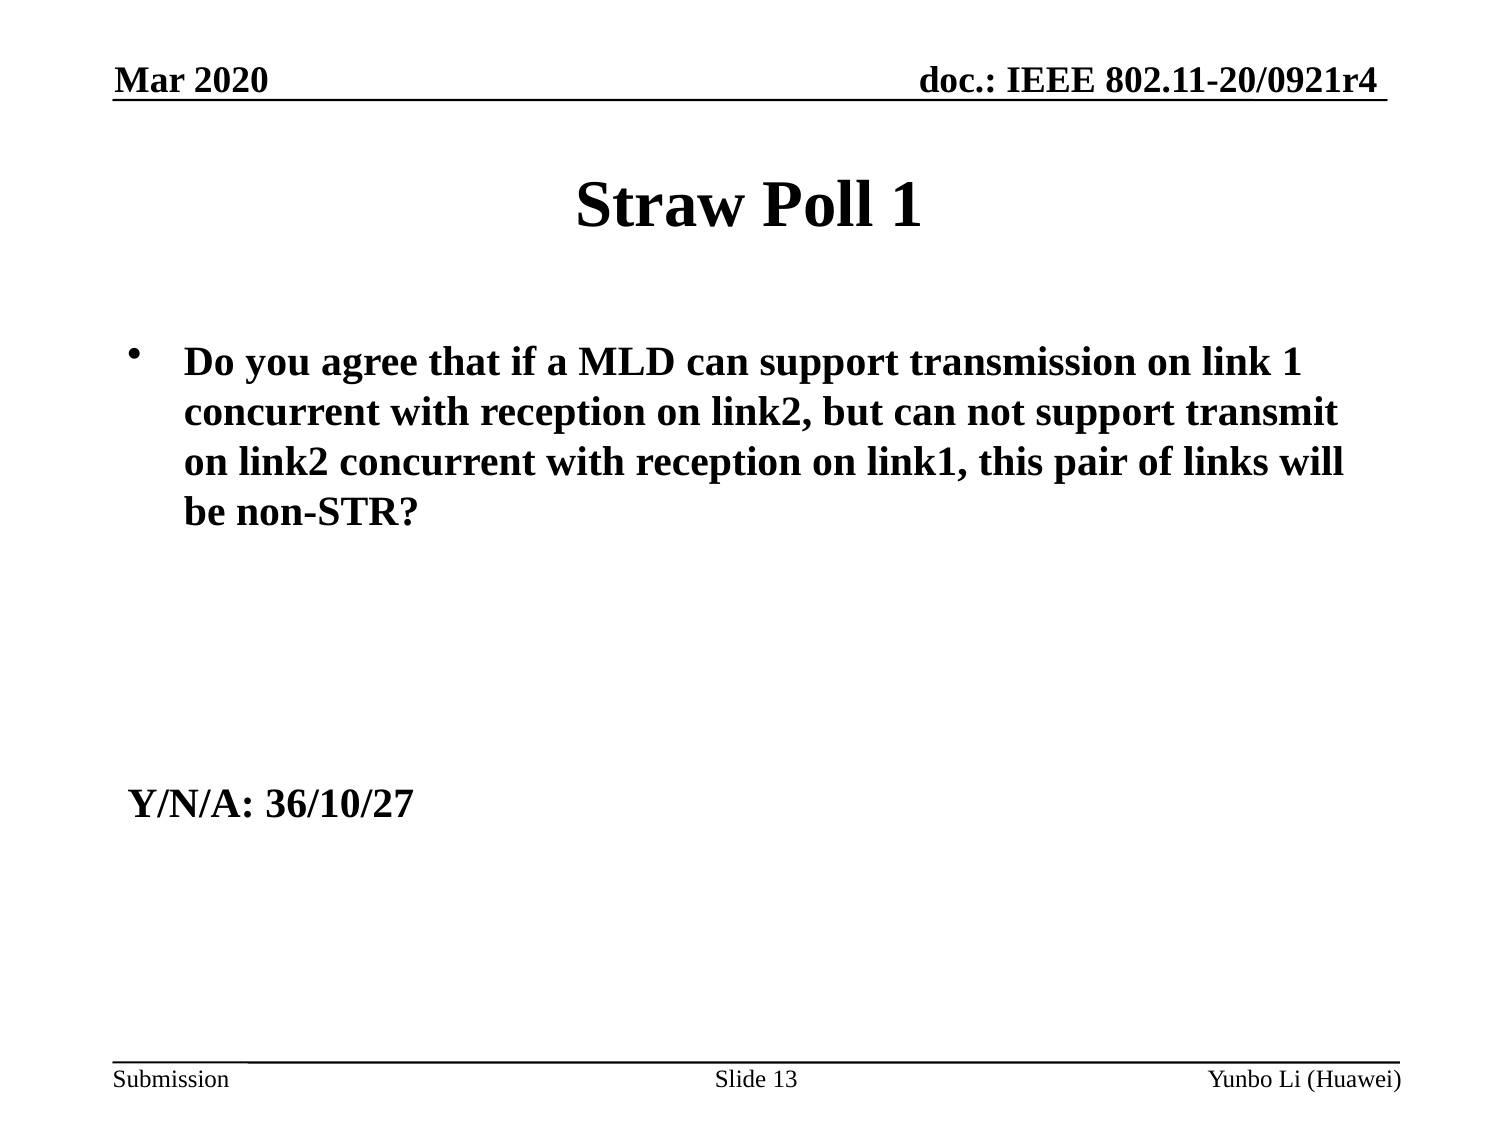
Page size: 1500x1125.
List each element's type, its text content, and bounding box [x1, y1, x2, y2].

footer Yunbo Li (Huawei) [1204, 1061, 1402, 1093]
title Straw Poll 1 [112, 112, 1388, 288]
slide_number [114, 54, 271, 101]
slide_number Slide 13 [712, 1061, 800, 1093]
list Do you agree that if a MLD can support transmission on link 1 concurrent with reception on link2, but can not support transmit on link2 concurrent with reception on link1, this pair of links will be non-STR? Y/N/A: 36/10/27 [112, 326, 1388, 1002]
